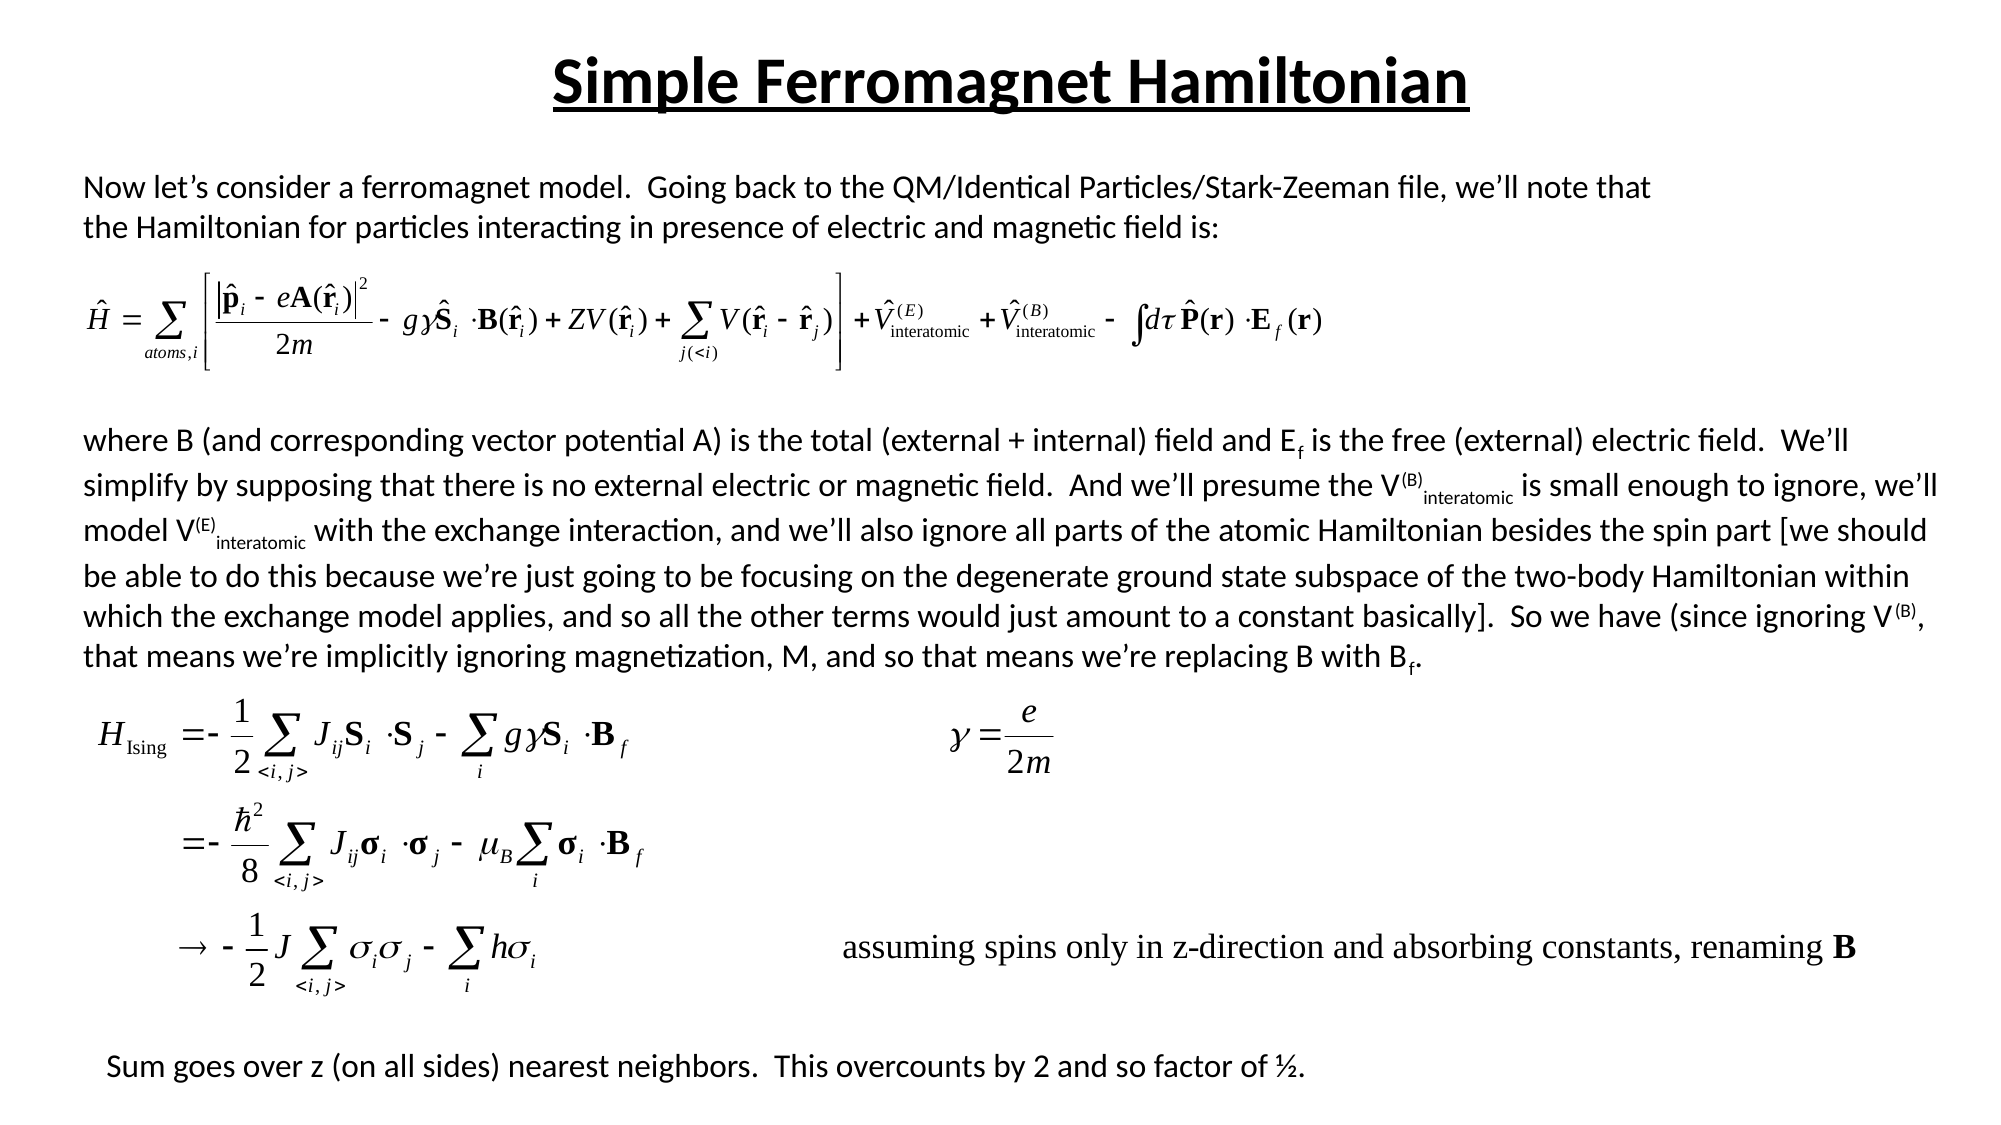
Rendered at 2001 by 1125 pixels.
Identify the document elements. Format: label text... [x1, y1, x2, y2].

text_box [91, 687, 1865, 1004]
text_box where B (and corresponding vector potential A) is the total (external + internal) field and Ef is the free (external) electric field. We’ll simplify by supposing that there is no external electric or magnetic field. And we’ll presume the V(B)interatomic is small enough to ignore, we’ll model V(E)interatomic with the exchange interaction, and we’ll also ignore all parts of the atomic Hamiltonian besides the spin part [we should be able to do this because we’re just going to be focusing on the degenerate ground state subspace of the two-body Hamiltonian within which the exchange model applies, and so all the other terms would just amount to a constant basically]. So we have (since ignoring V(B), that means we’re implicitly ignoring magnetization, M, and so that means we’re replacing B with Bf. [68, 410, 1955, 687]
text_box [81, 265, 1327, 379]
text_box Now let’s consider a ferromagnet model. Going back to the QM/Identical Particles/Stark-Zeeman file, we’ll note that the Hamiltonian for particles interacting in presence of electric and magnetic field is: [68, 157, 1702, 253]
text_box Sum goes over z (on all sides) nearest neighbors. This overcounts by 2 and so factor of ½. [91, 1036, 1381, 1091]
text_box Simple Ferromagnet Hamiltonian [537, 29, 1485, 124]
